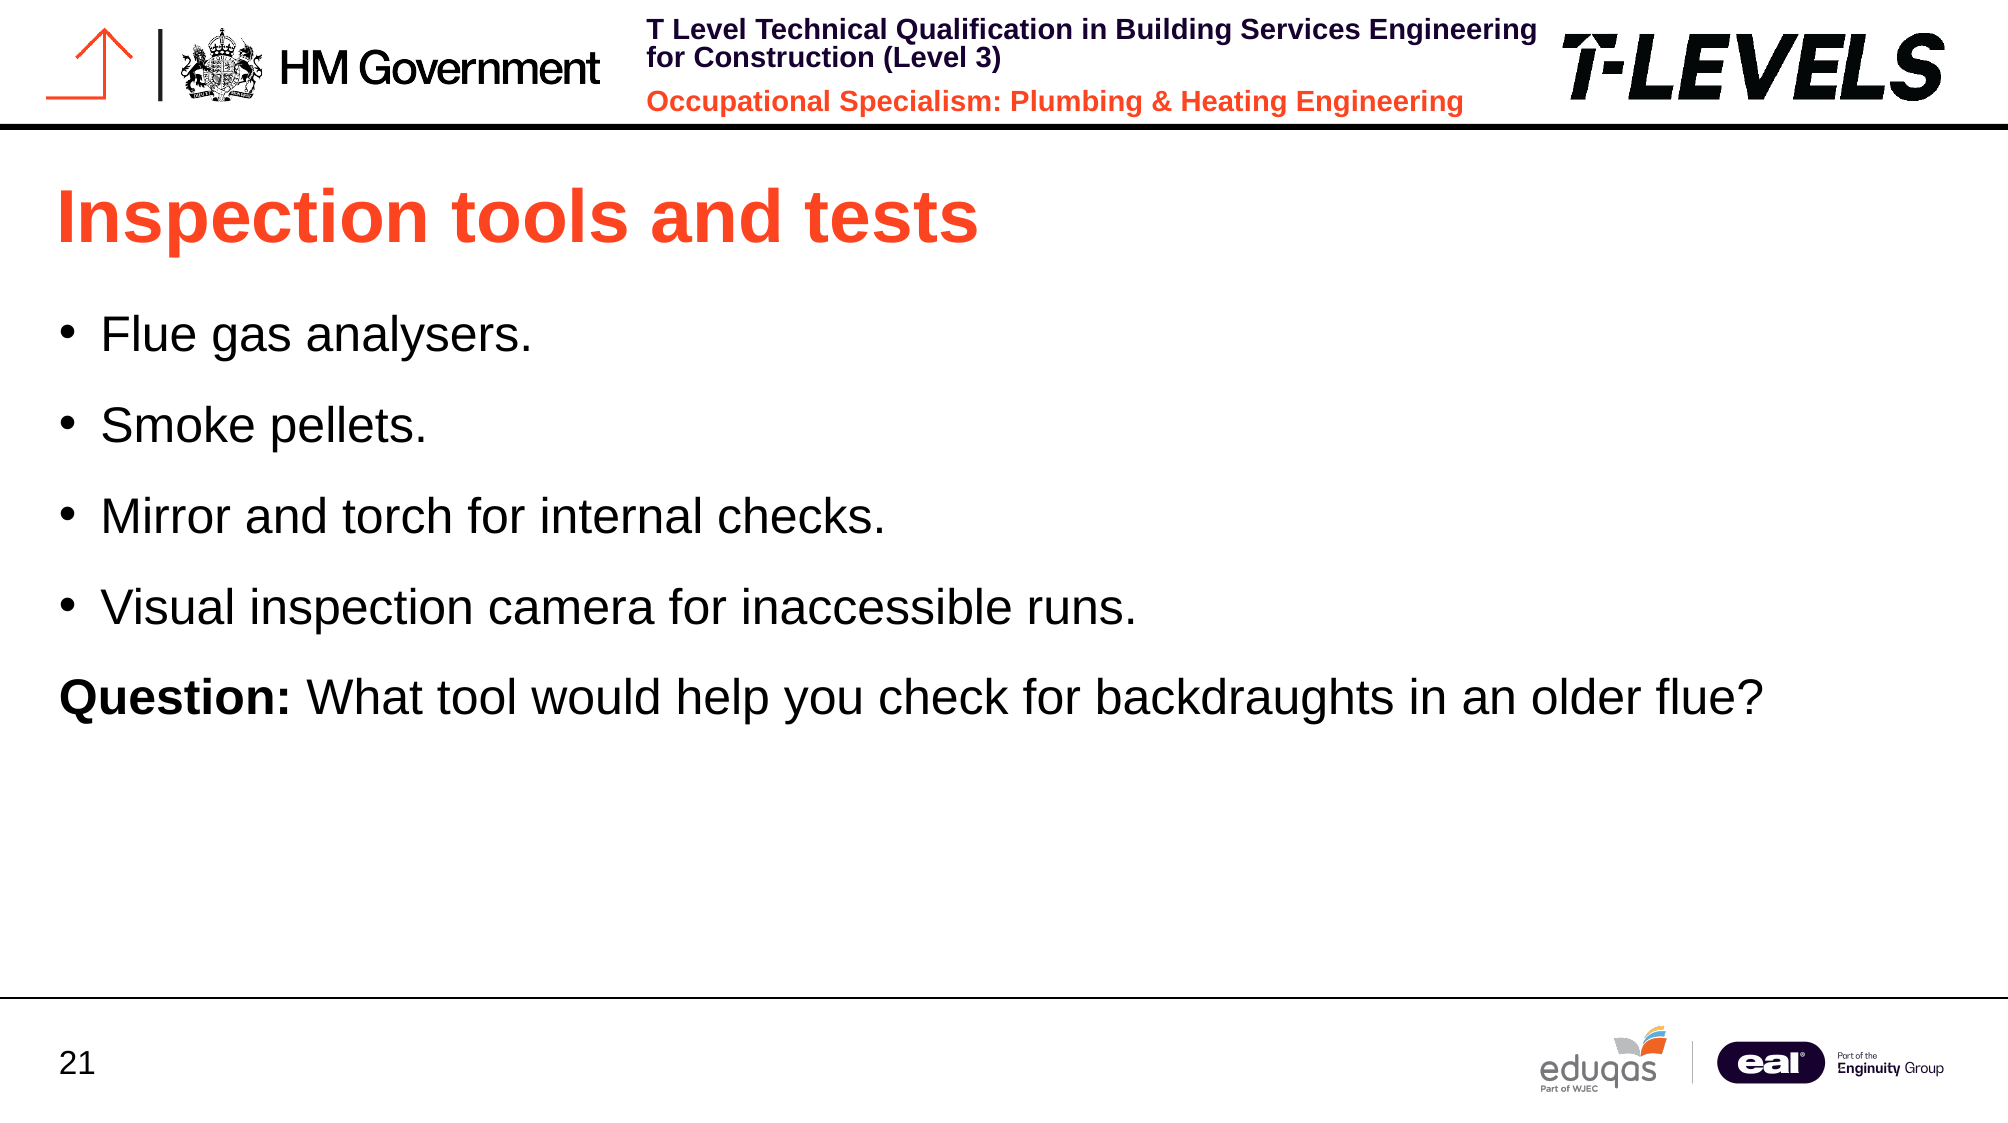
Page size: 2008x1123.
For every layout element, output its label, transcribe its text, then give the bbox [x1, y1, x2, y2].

picture [1543, 25, 1964, 108]
picture [1535, 1021, 1949, 1097]
picture [41, 27, 139, 100]
picture [158, 28, 600, 102]
title Inspection tools and tests [41, 111, 1949, 314]
list Flue gas analysers. Smoke pellets. Mirror and torch for internal checks. Visual inspection camera for inaccessible runs. Question: What tool would help you check for backdraughts in an older flue? [59, 295, 1949, 946]
